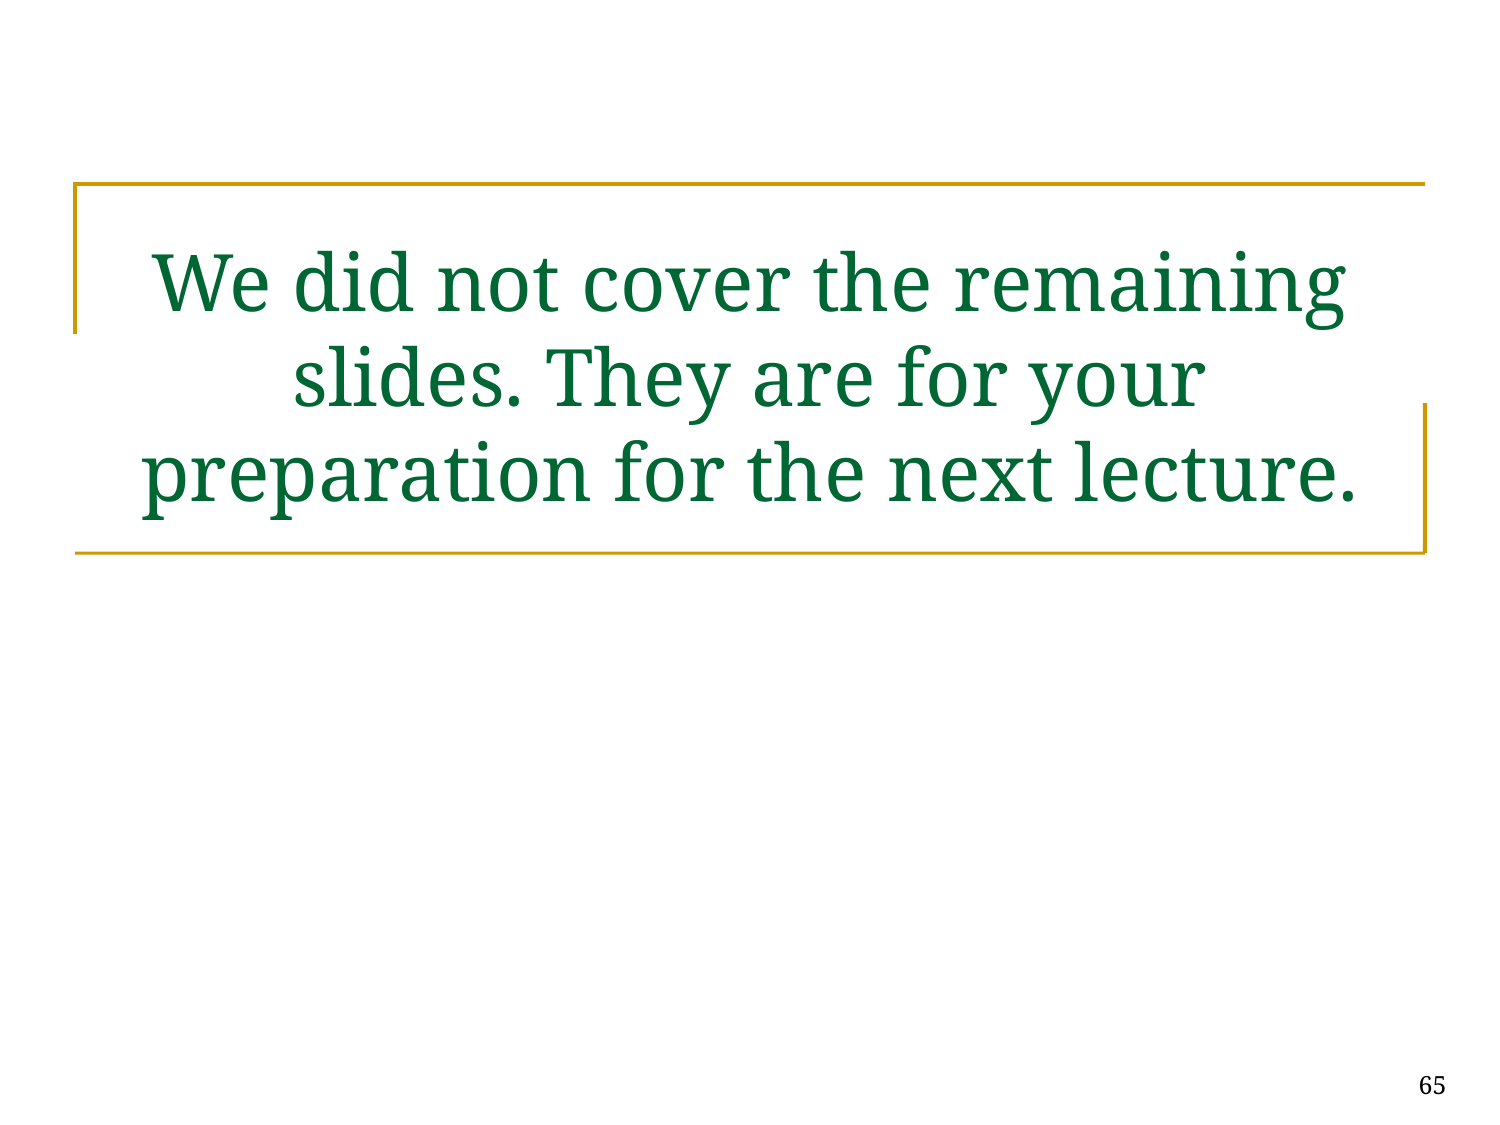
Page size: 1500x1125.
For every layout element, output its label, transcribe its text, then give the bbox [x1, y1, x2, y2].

title We did not cover the remaining slides. They are for your preparation for the next lecture. [99, 224, 1400, 513]
slide_number 65 [1111, 1036, 1462, 1112]
